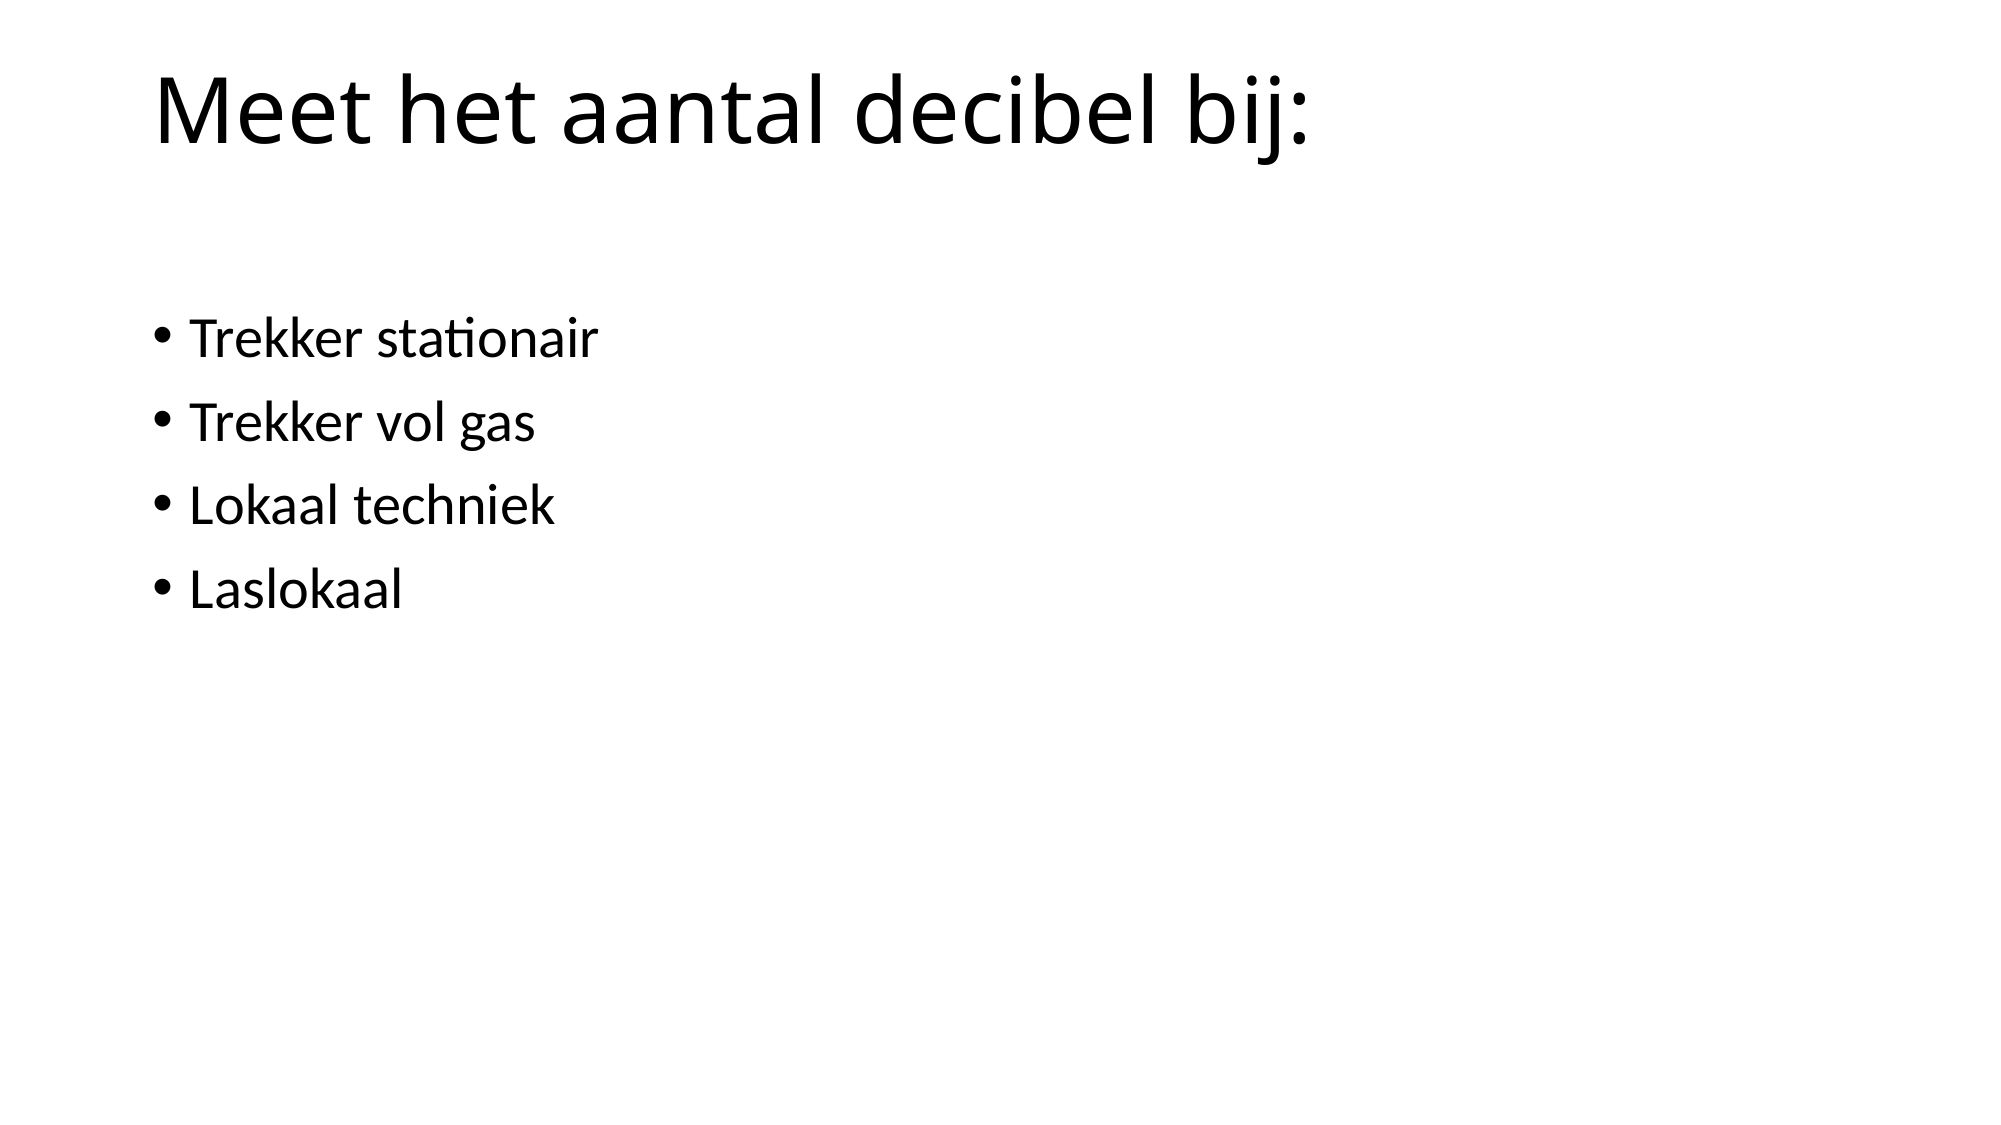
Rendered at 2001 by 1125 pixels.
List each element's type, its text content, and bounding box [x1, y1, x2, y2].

list Trekker stationair Trekker vol gas Lokaal techniek Laslokaal [137, 299, 1863, 1014]
title Meet het aantal decibel bij: [137, 59, 1863, 278]
